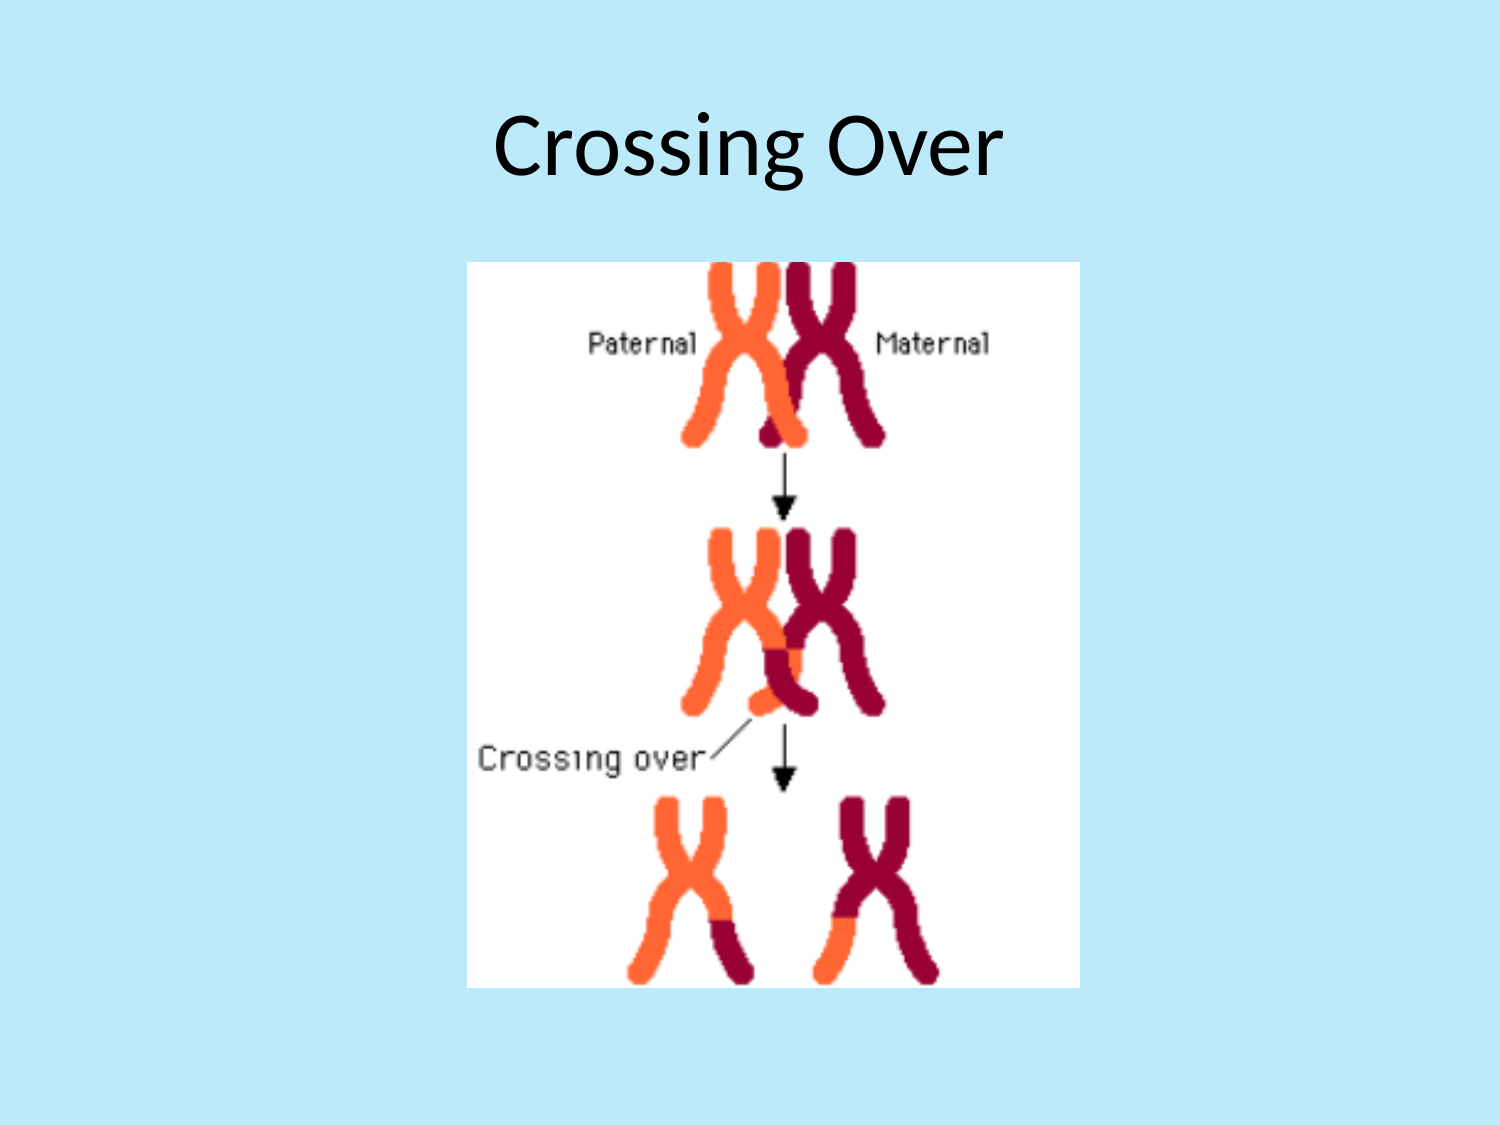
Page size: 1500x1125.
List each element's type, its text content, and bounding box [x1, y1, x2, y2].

title Crossing Over [75, 45, 1425, 233]
picture [466, 262, 1080, 989]
